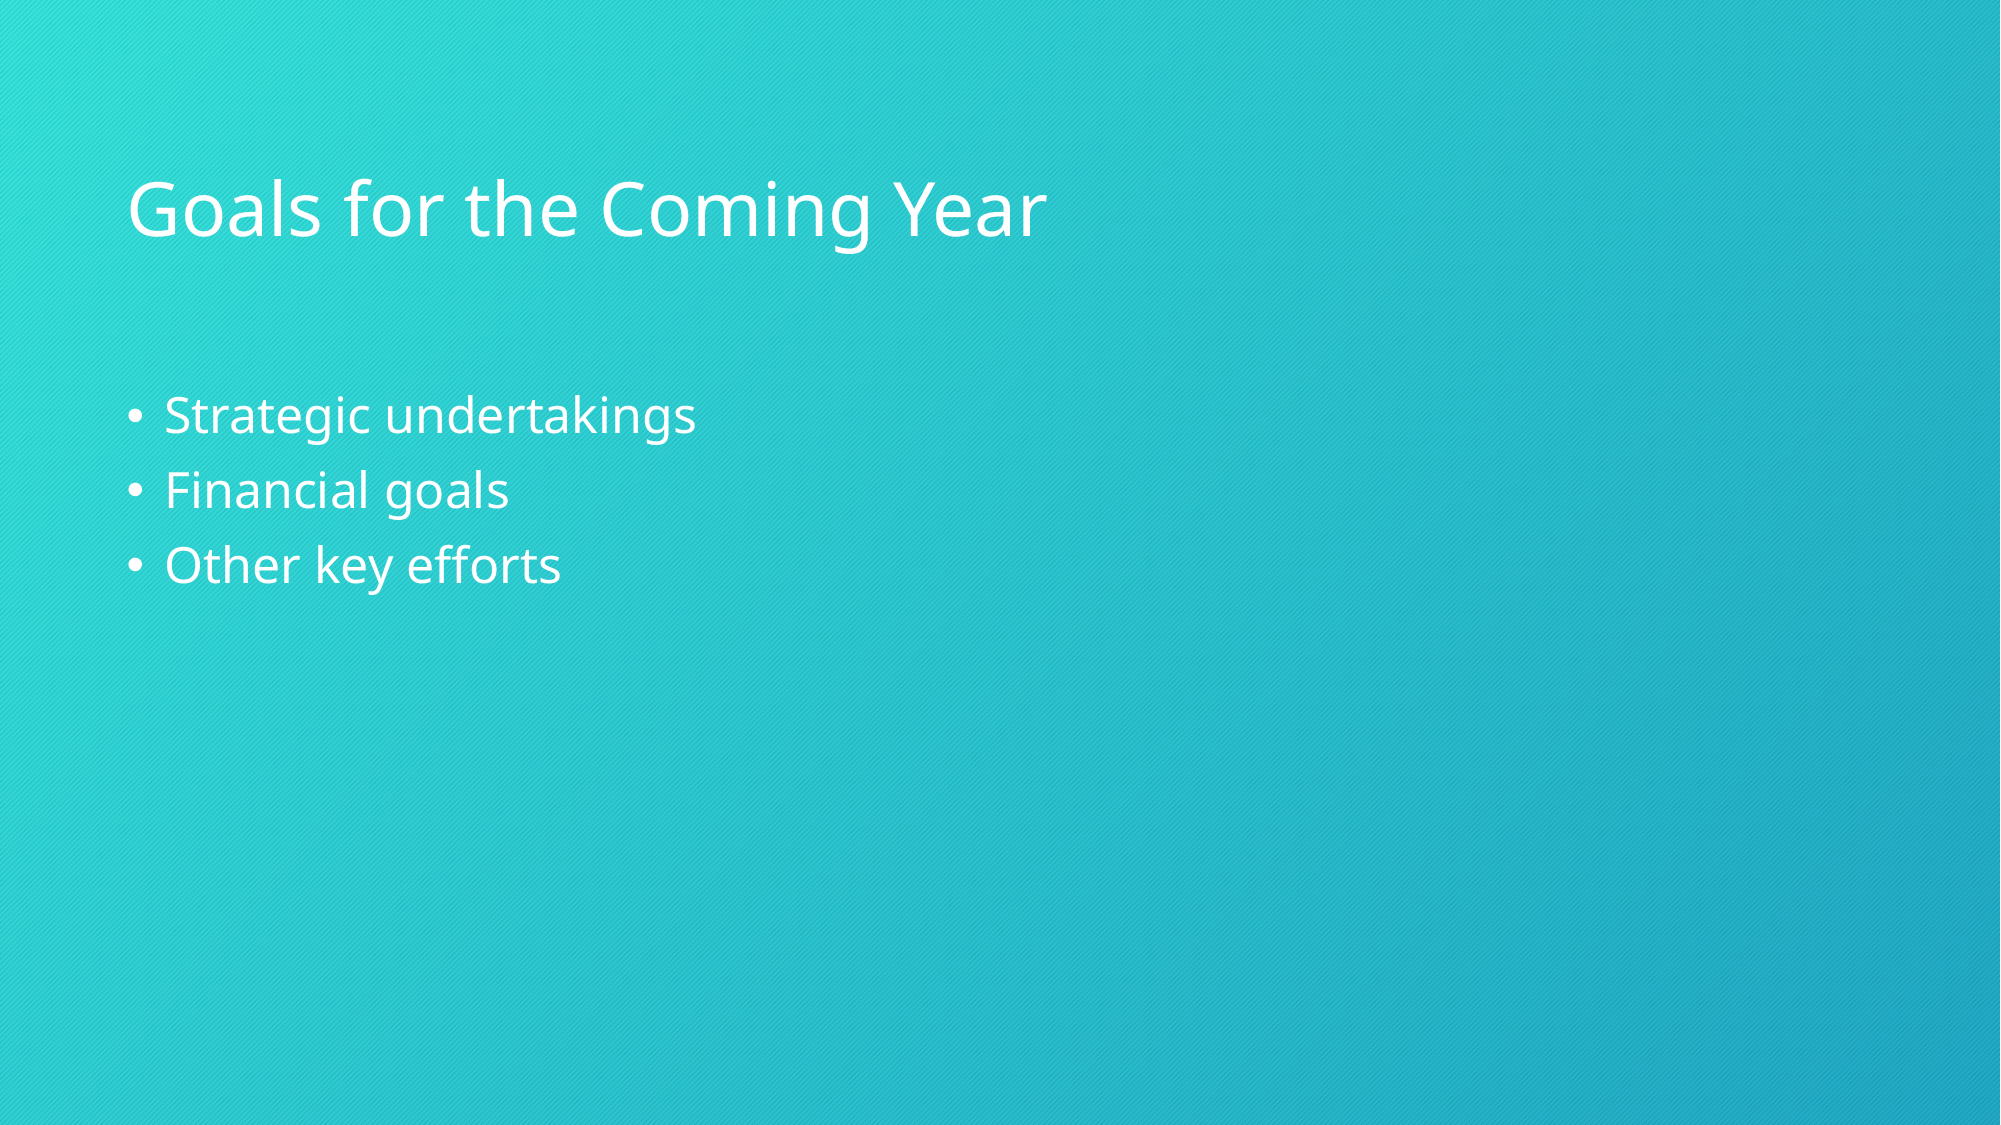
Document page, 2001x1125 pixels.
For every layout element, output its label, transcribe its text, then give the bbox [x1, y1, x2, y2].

list Strategic undertakings Financial goals Other key efforts [111, 383, 1689, 974]
title Goals for the Coming Year [111, 123, 1689, 301]
